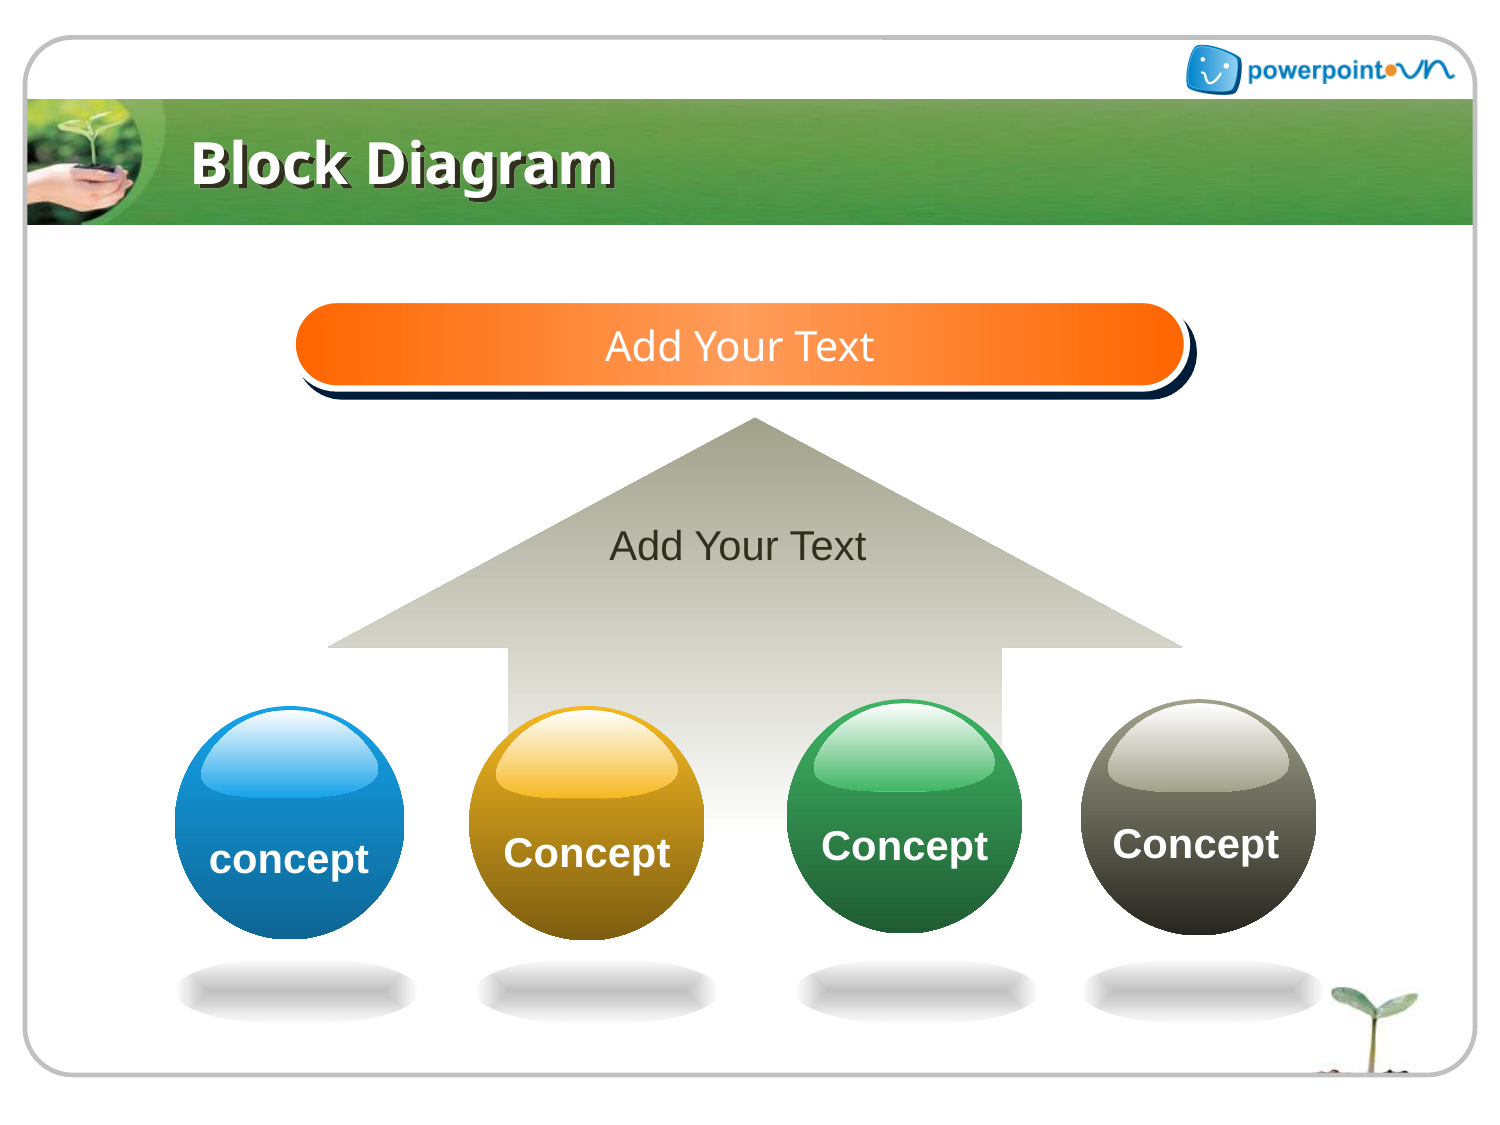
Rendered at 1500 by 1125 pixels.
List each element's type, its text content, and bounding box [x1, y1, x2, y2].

picture [1183, 43, 1466, 96]
picture [1312, 987, 1425, 1072]
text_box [174, 299, 1325, 1025]
picture [28, 99, 1472, 225]
title Block Diagram [174, 117, 1429, 205]
